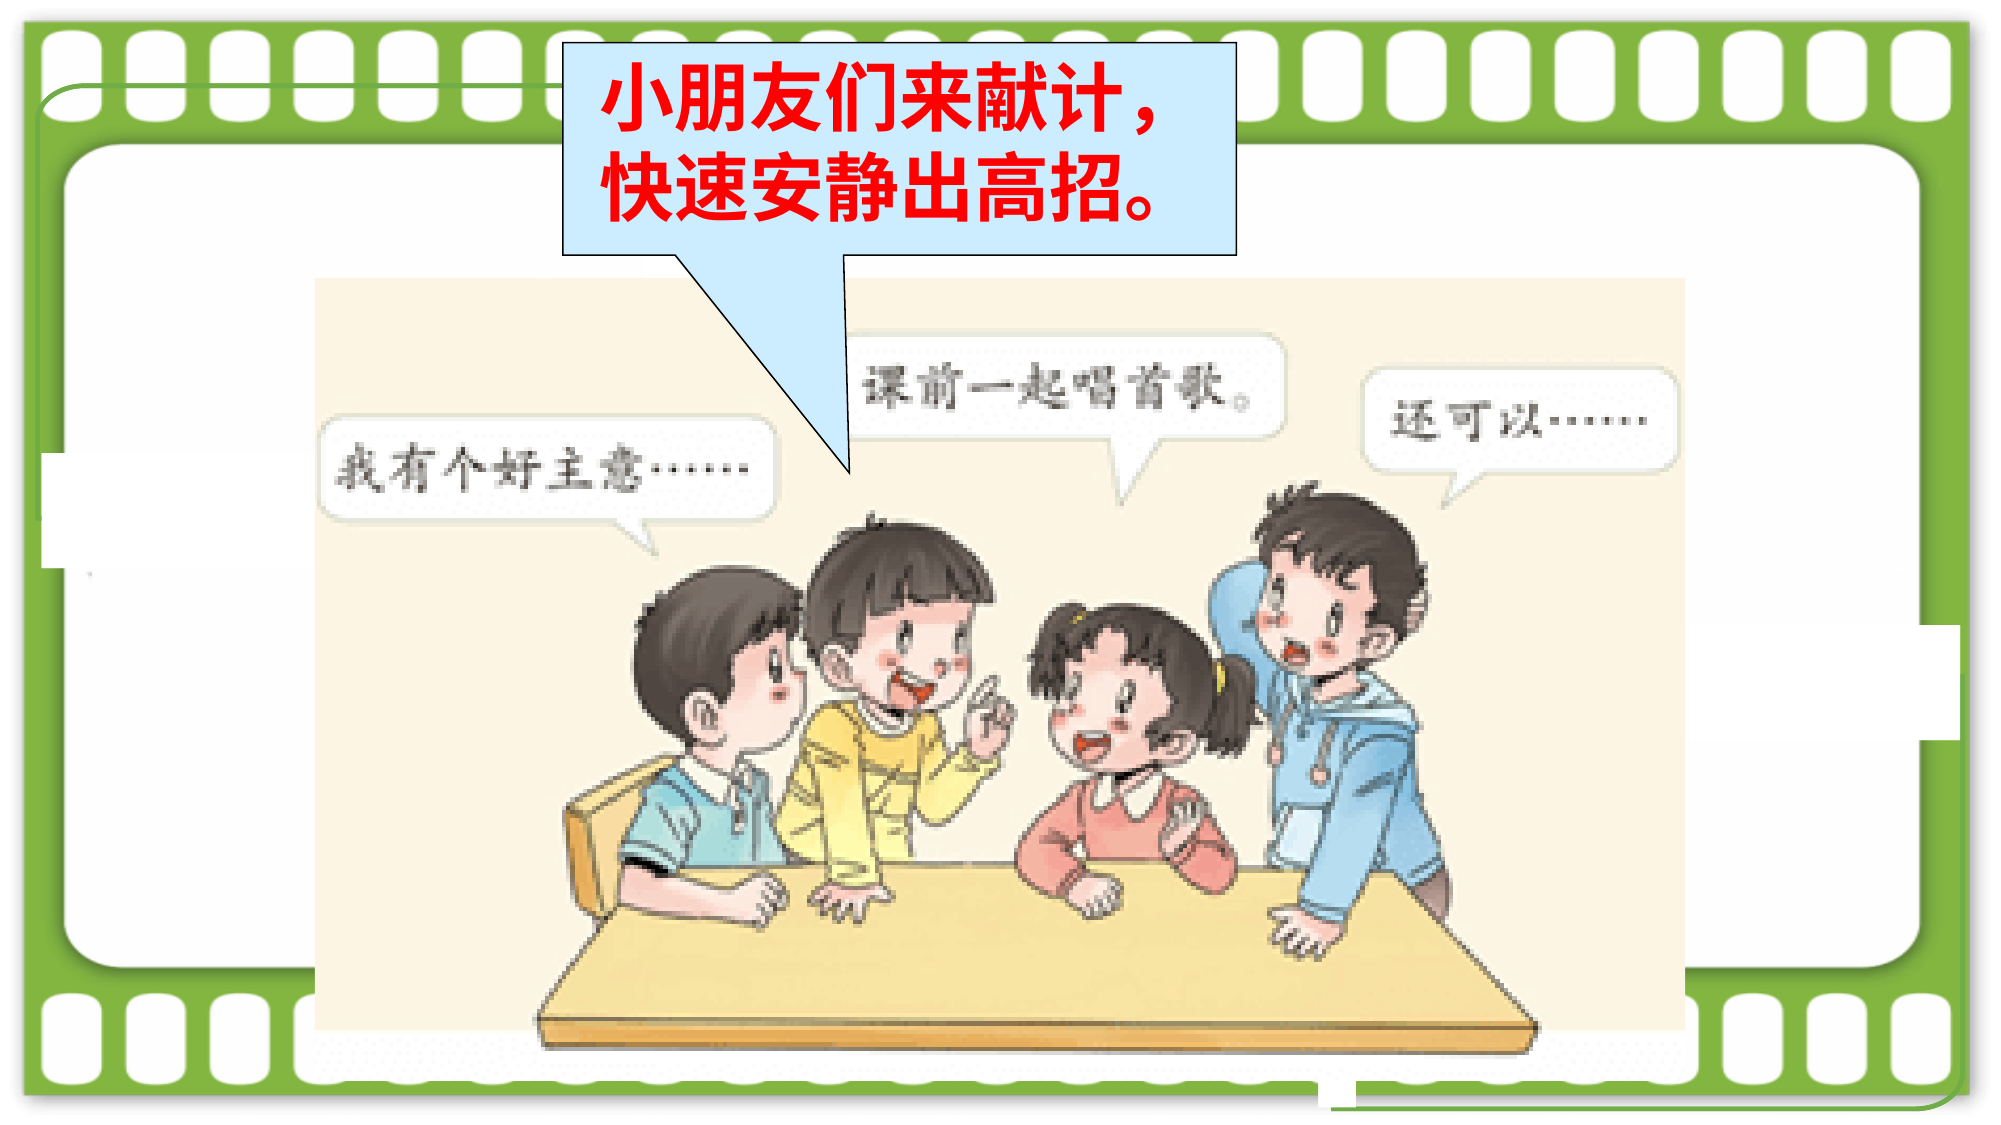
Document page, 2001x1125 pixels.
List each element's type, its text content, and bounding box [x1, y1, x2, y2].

text_box 小朋友们来献计，快速安静出高招。 [562, 42, 1237, 278]
picture [0, 0, 2001, 1125]
